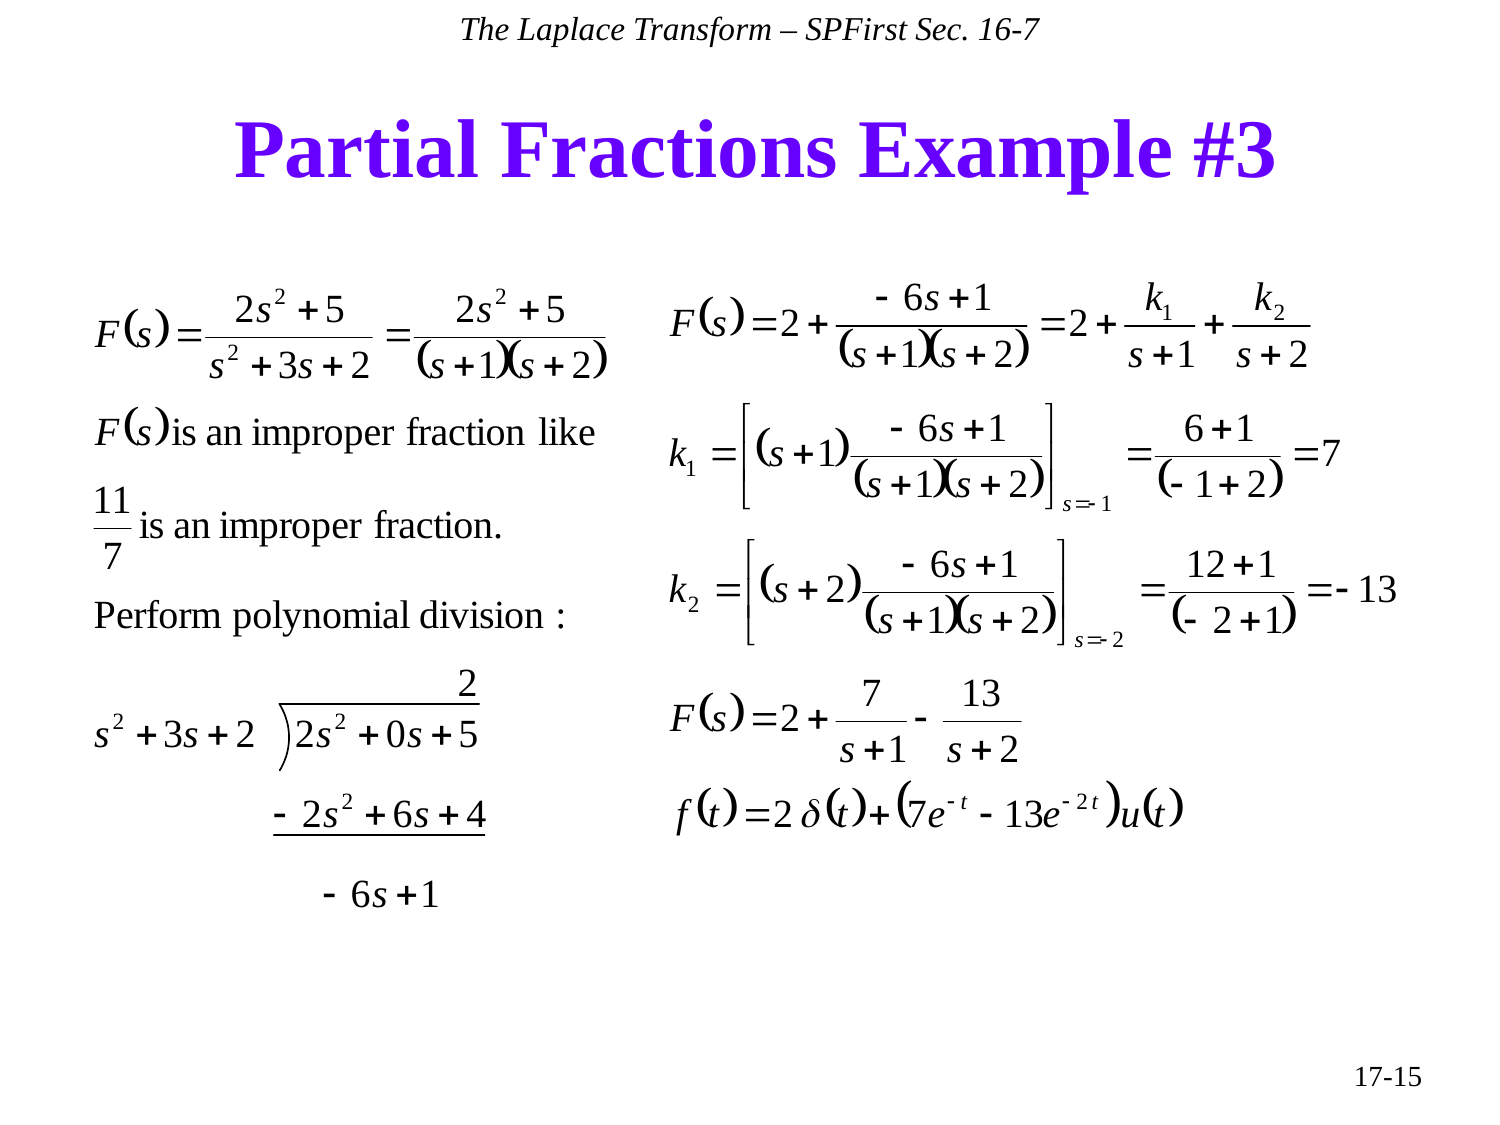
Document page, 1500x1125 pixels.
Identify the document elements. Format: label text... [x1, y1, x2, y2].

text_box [662, 272, 1403, 843]
text_box The Laplace Transform – SPFirst Sec. 16-7 [0, 0, 1500, 55]
slide_number 17-15 [1124, 1049, 1438, 1125]
title Partial Fractions Example #3 [75, 55, 1438, 238]
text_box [87, 278, 615, 926]
